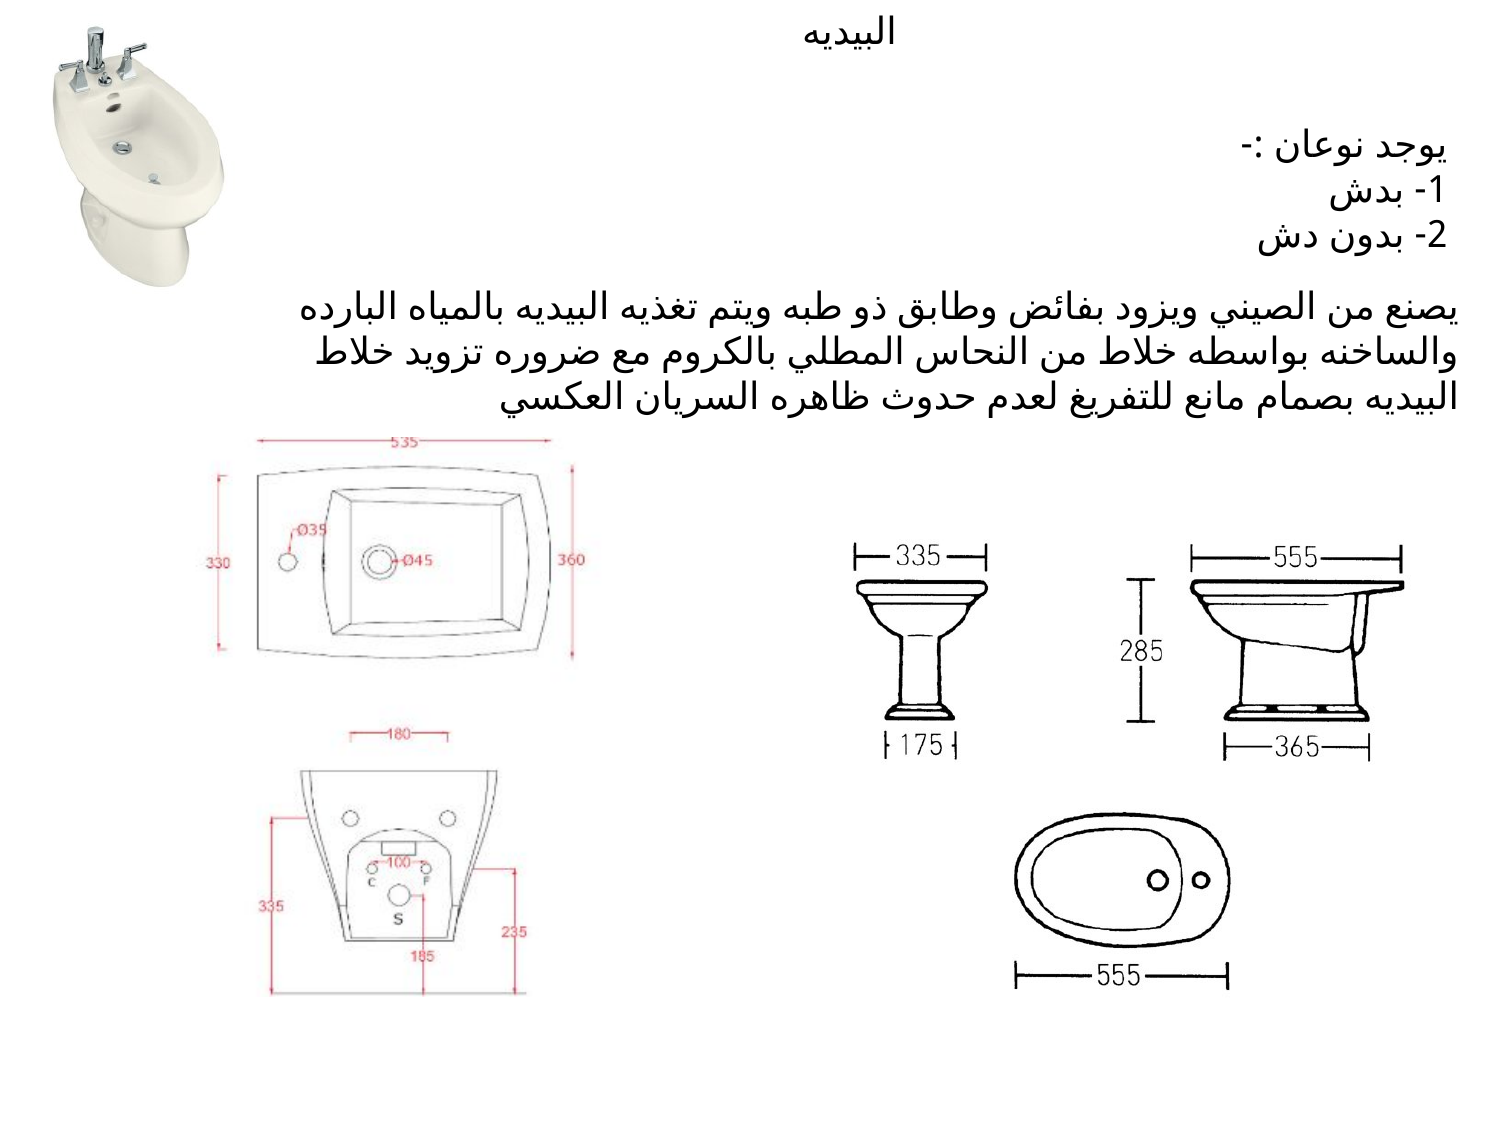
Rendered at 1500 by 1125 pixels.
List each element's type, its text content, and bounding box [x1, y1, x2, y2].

text_box البيديه [787, 0, 1500, 60]
picture [37, 437, 751, 998]
text_box يوجد نوعان :- 1- بدش 2- بدون دش [712, 112, 1463, 263]
picture [837, 524, 1418, 1009]
picture [0, 0, 276, 322]
text_box يصنع من الصيني ويزود بفائض وطابق ذو طبه ويتم تغذيه البيديه بالمياه البارده والساخنه بواسطه خلاط من النحاس المطلي بالكروم مع ضروره تزويد خلاط البيديه بصمام مانع للتفريغ لعدم حدوث ظاهره السريان العكسي [249, 274, 1475, 425]
